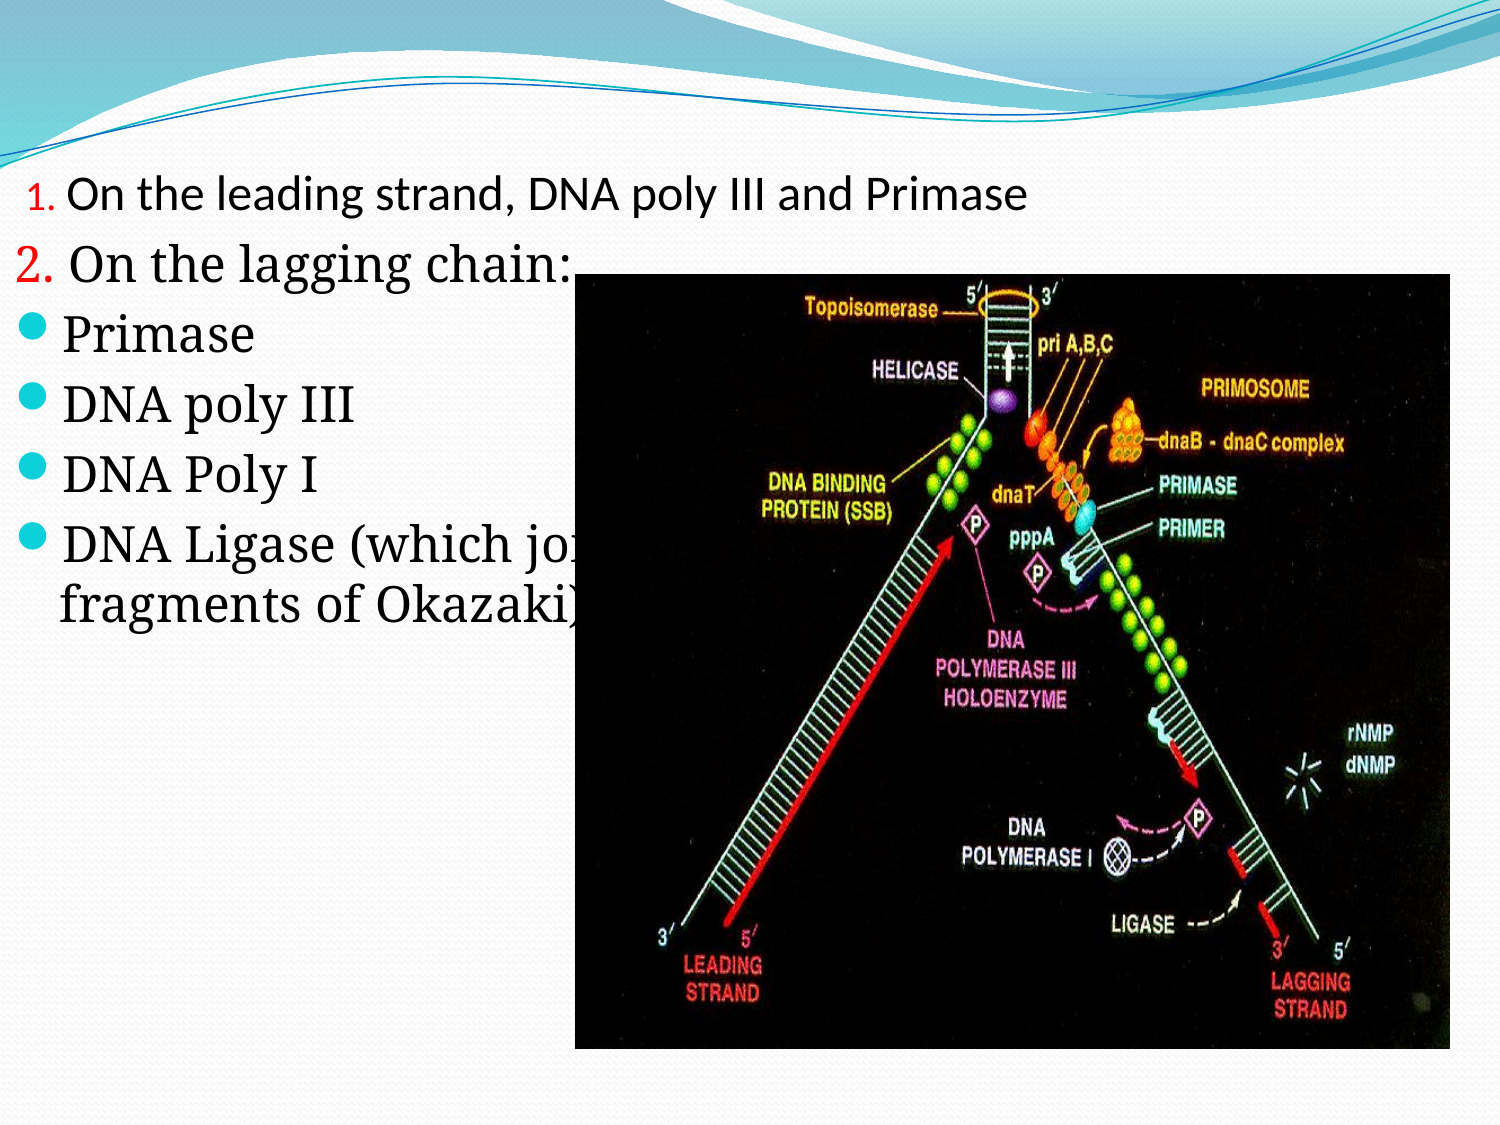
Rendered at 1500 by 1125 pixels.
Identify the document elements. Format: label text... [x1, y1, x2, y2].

list 2. On the lagging chain: Primase DNA poly III DNA Poly I DNA Ligase (which joins fragments of Okazaki) [0, 224, 750, 968]
picture [574, 274, 1451, 1049]
title 1. On the leading strand, DNA poly III and Primase [24, 62, 1300, 220]
